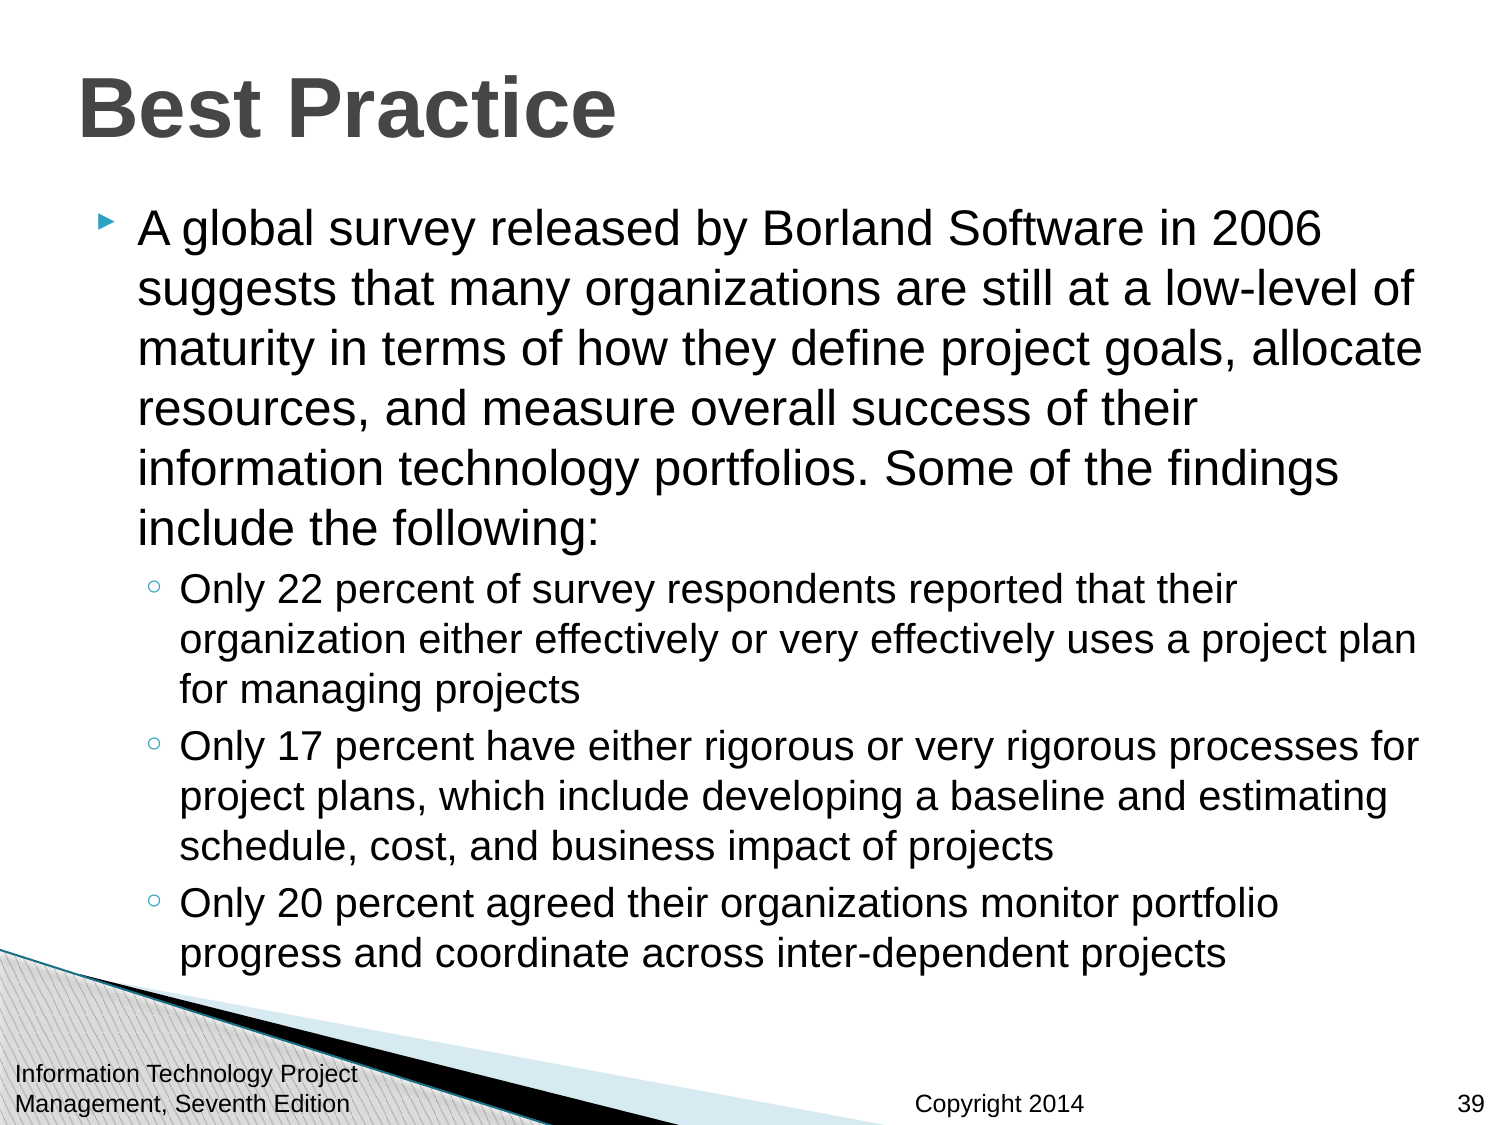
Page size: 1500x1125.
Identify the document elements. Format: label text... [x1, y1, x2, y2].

list A global survey released by Borland Software in 2006 suggests that many organizations are still at a low-level of maturity in terms of how they define project goals, allocate resources, and measure overall success of their information technology portfolios. Some of the findings include the following: Only 22 percent of survey respondents reported that their organization either effectively or very effectively uses a project plan for managing projects Only 17 percent have either rigorous or very rigorous processes for project plans, which include developing a baseline and estimating schedule, cost, and business impact of projects Only 20 percent agreed their organizations monitor portfolio progress and coordinate across inter-dependent projects [62, 187, 1451, 938]
footer Information Technology Project Management, Seventh Edition [0, 1065, 425, 1125]
slide_number 39 [1408, 1065, 1500, 1125]
title Best Practice [62, 45, 1425, 163]
